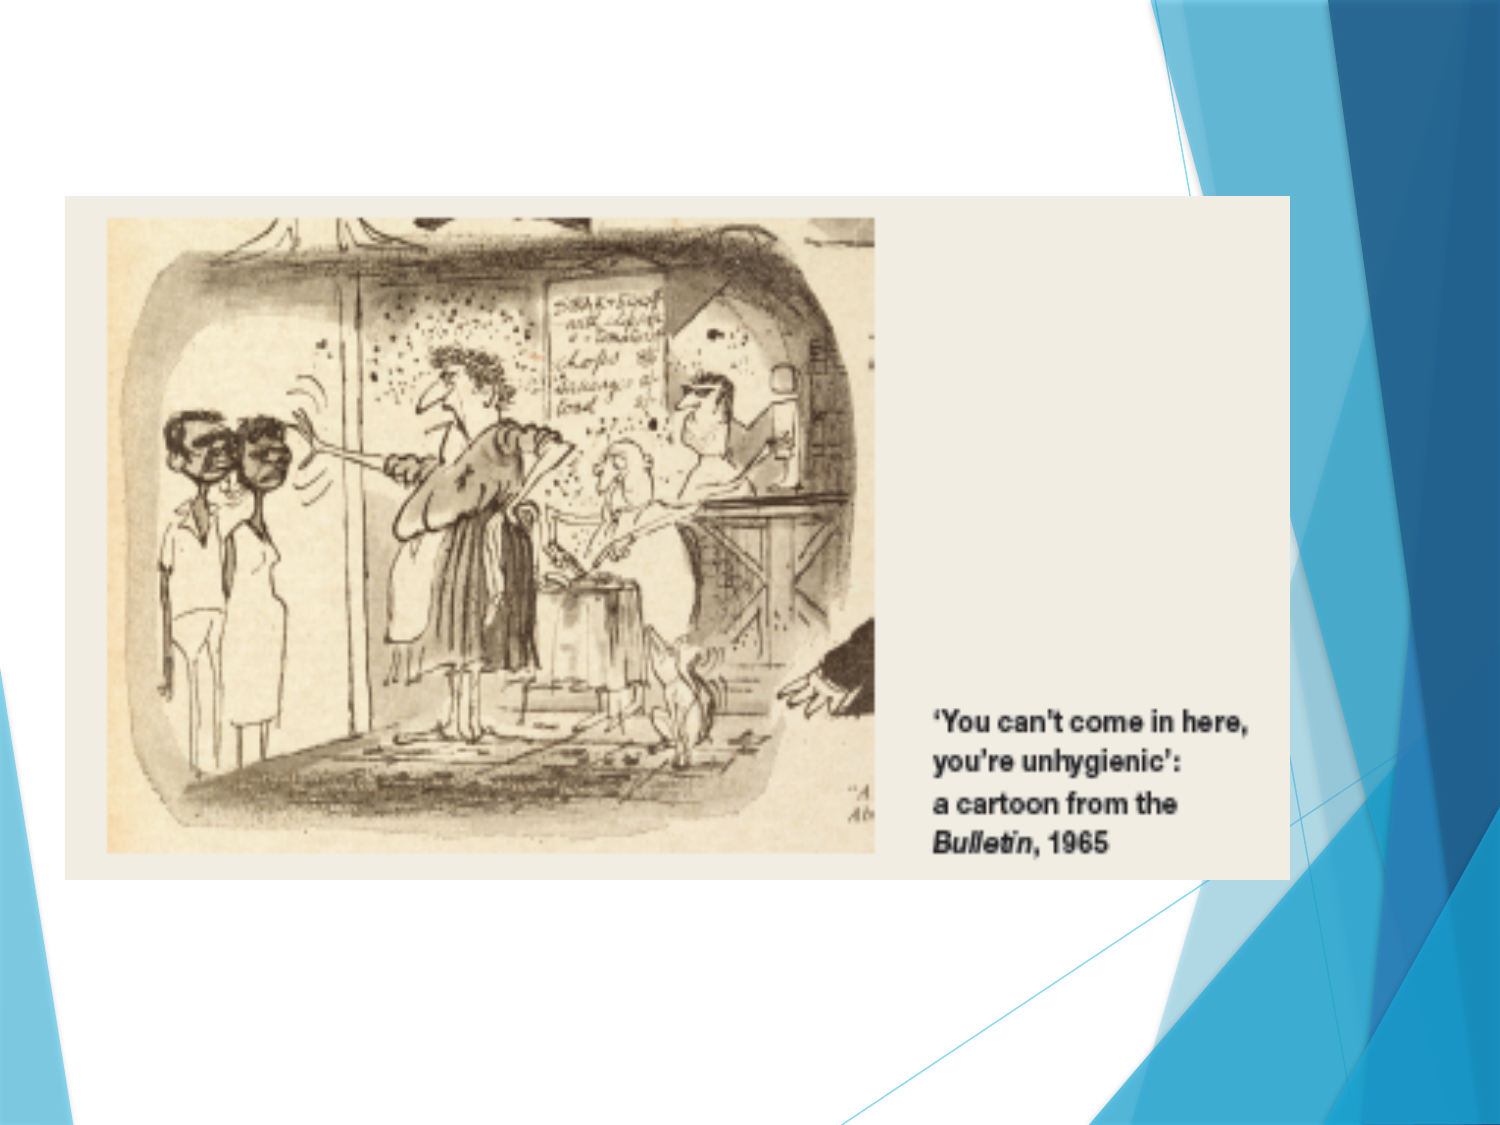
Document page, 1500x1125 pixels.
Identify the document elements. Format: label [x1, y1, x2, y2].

picture [64, 195, 1291, 881]
